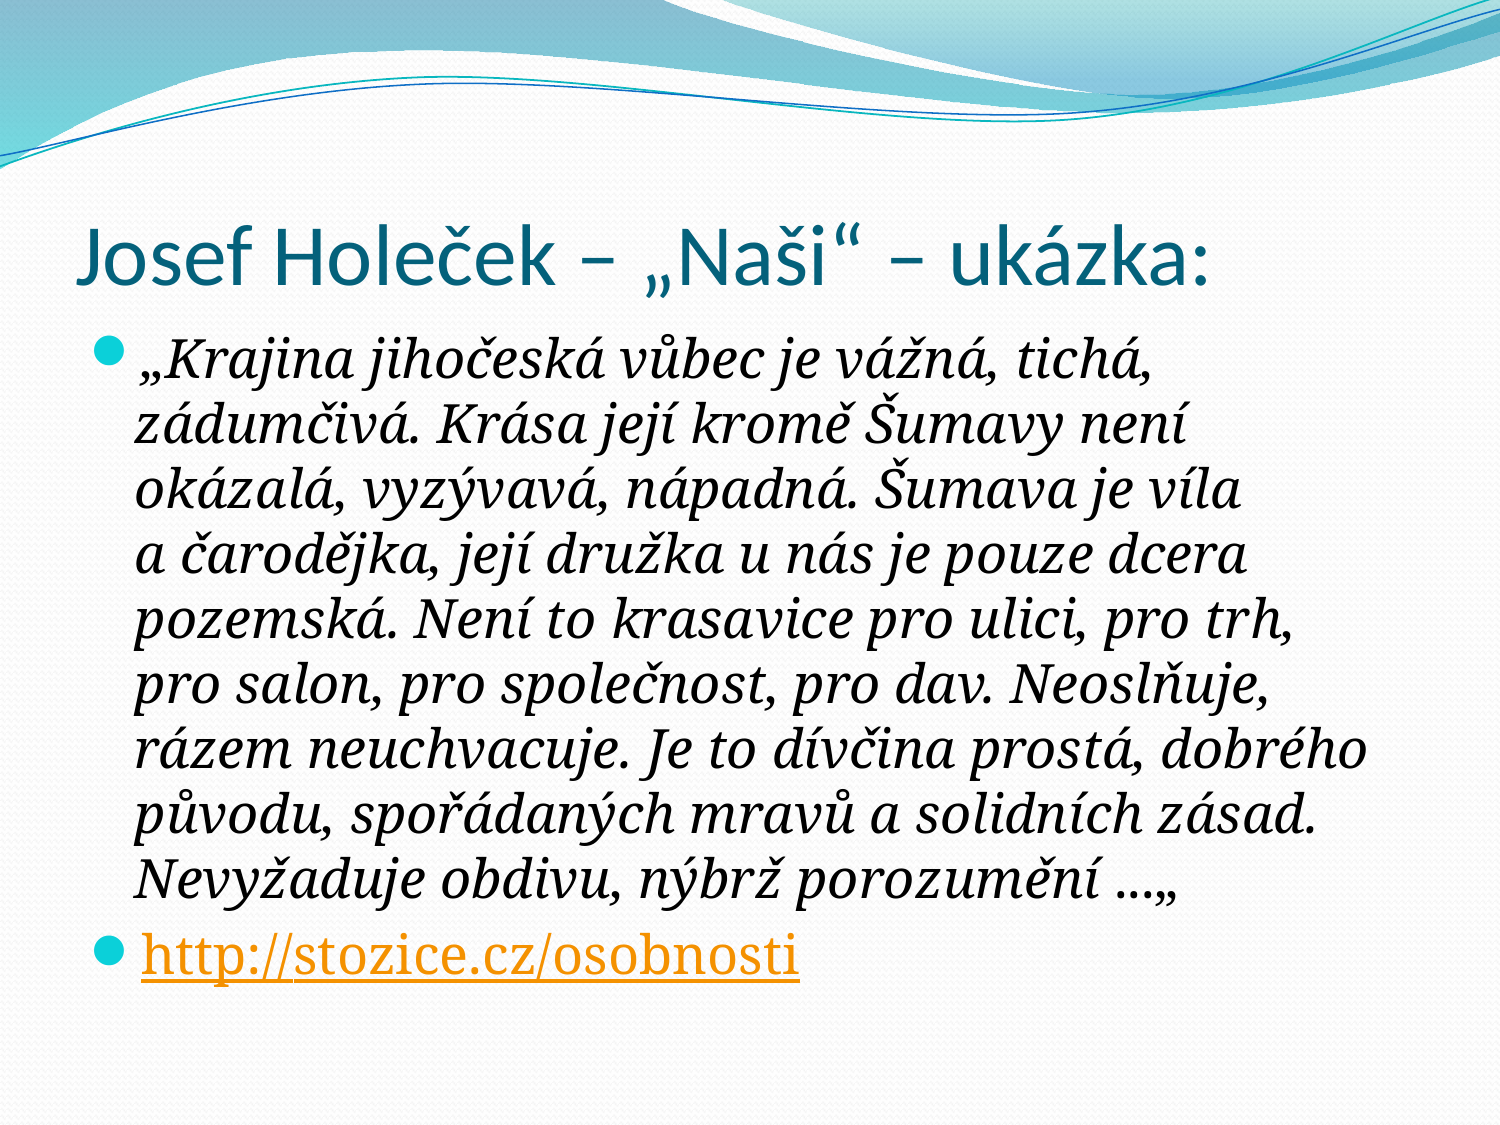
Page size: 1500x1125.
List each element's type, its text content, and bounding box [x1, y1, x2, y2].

title Josef Holeček – „Naši“ – ukázka: [75, 115, 1425, 303]
list „Krajina jihočeská vůbec je vážná, tichá, zádumčivá. Krása její kromě Šumavy není okázalá, vyzývavá, nápadná. Šumava je víla a čarodějka, její družka u nás je pouze dcera pozemská. Není to krasa­vice pro ulici, pro trh, pro salon, pro společnost, pro dav. Neoslňuje, rázem neuchvacuje. Je to dívčina prostá, dobrého původu, spořá­daných mravů a solidních zásad. Nevyžaduje obdivu, nýbrž poro­zumění ...„ http://stozice.cz/osobnosti [75, 317, 1425, 1038]
